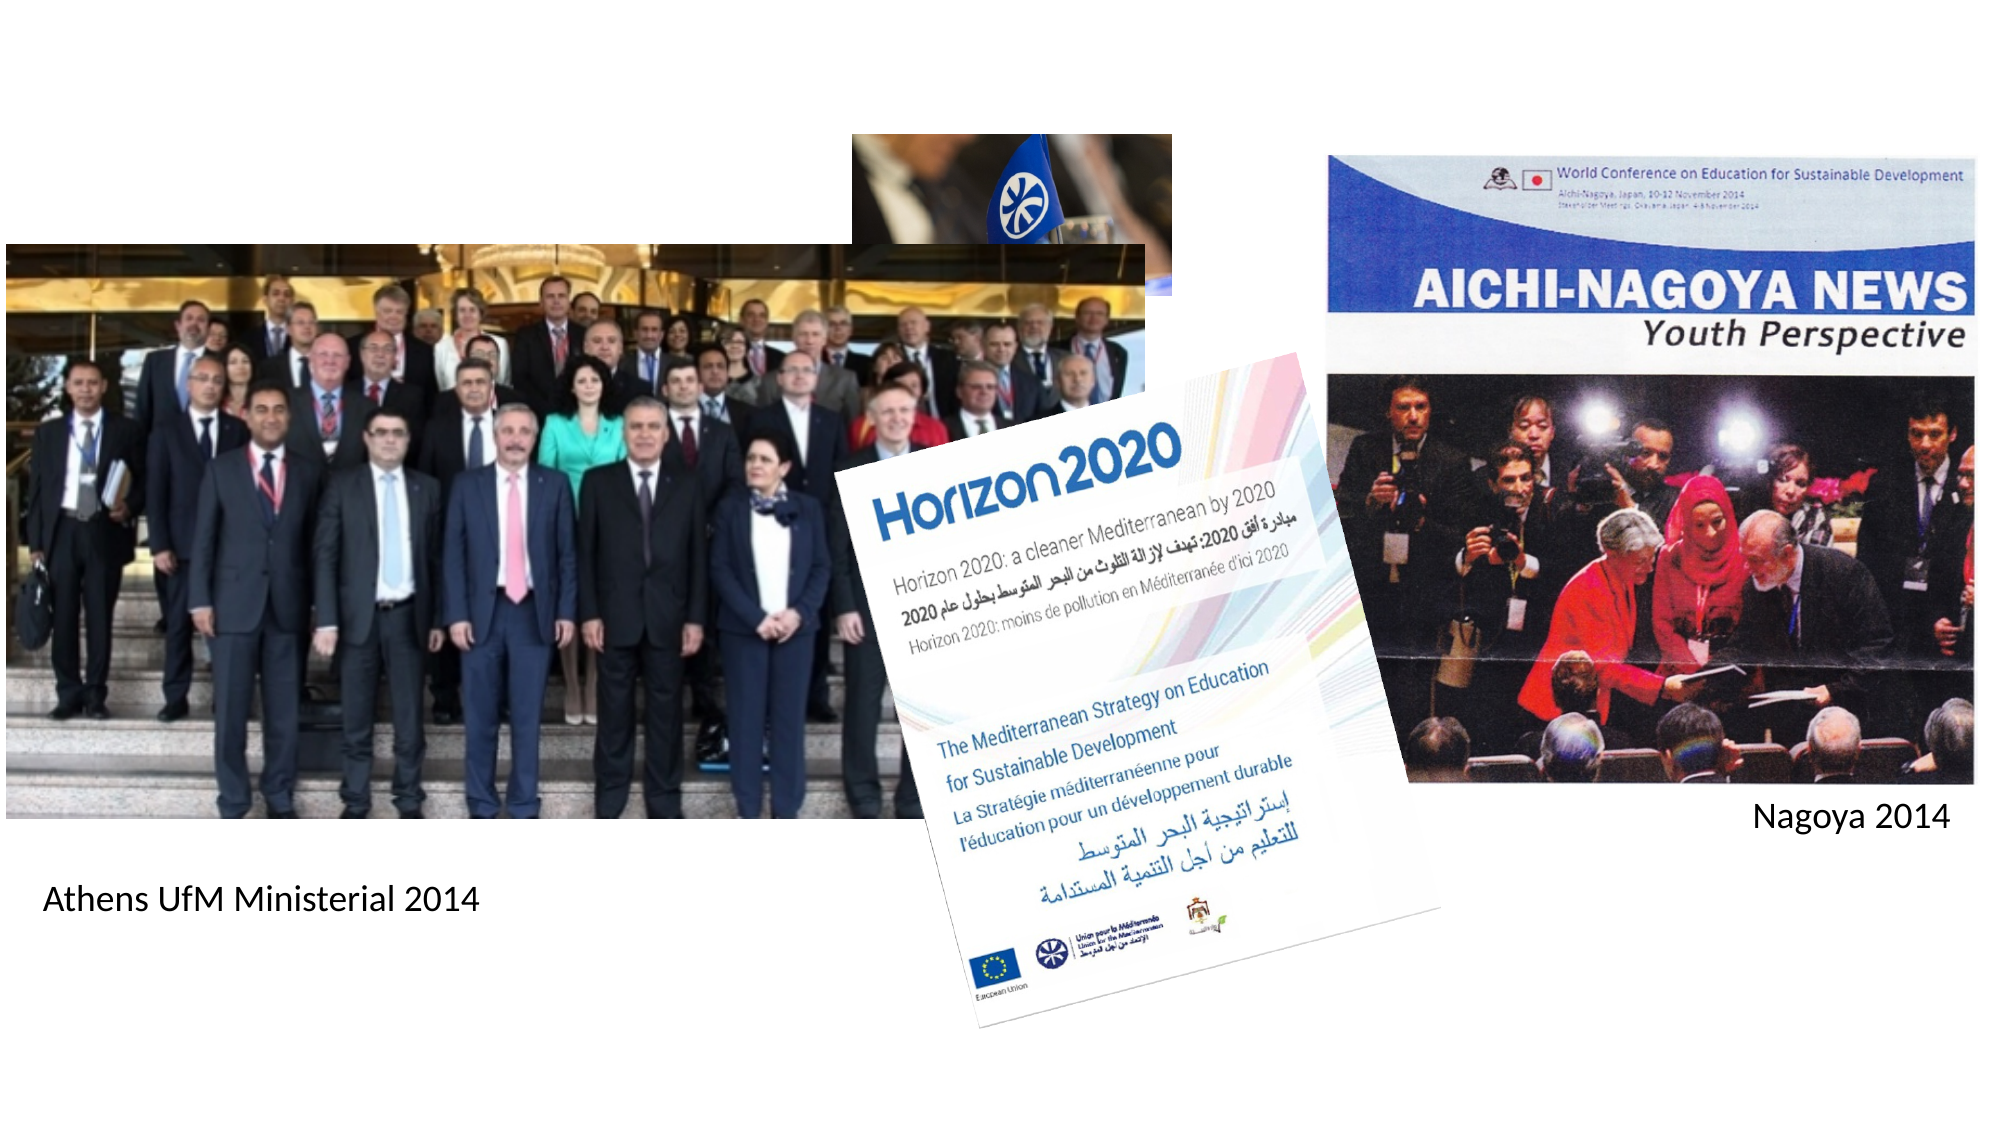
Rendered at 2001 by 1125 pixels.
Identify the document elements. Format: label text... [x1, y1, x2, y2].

text_box Nagoya 2014 [1737, 783, 2000, 844]
picture [6, 134, 1980, 1028]
text_box Athens UfM Ministerial 2014 [28, 866, 521, 926]
